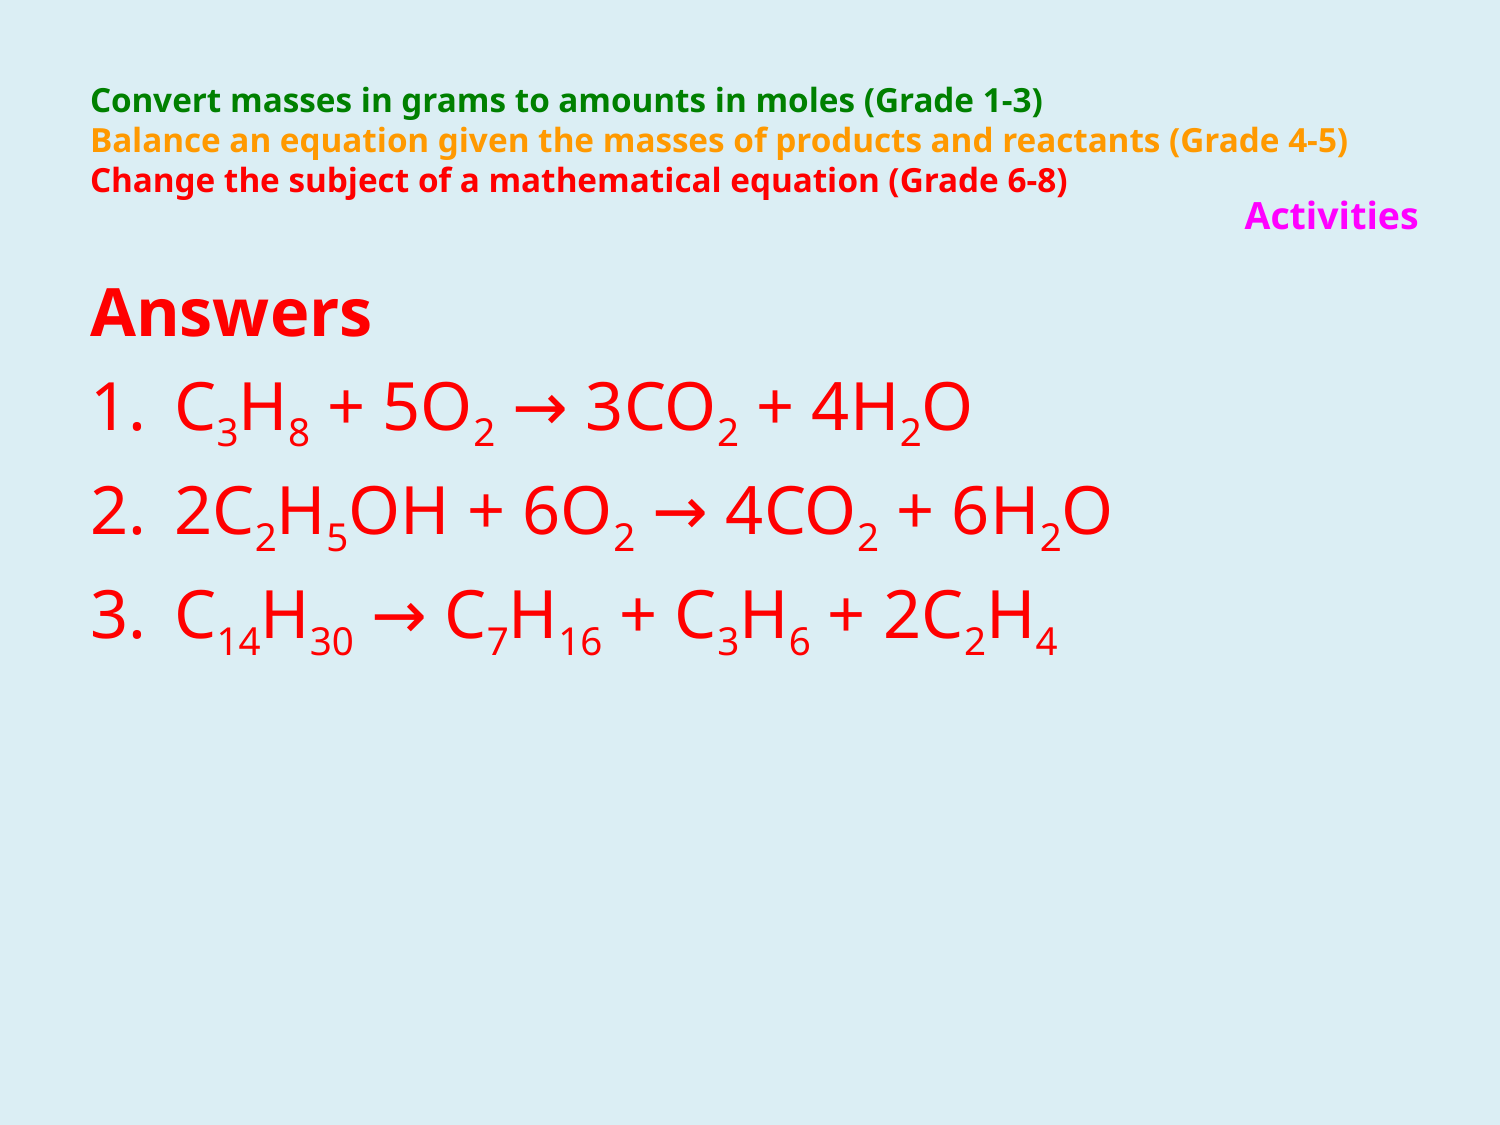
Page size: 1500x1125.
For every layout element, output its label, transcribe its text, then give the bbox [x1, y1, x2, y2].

text_box Activities [1229, 184, 1434, 245]
title Convert masses in grams to amounts in moles (Grade 1-3) Balance an equation given the masses of products and reactants (Grade 4-5) Change the subject of a mathematical equation (Grade 6-8) [75, 45, 1425, 233]
list Answers C3H8 + 5O2 → 3CO2 + 4H2O 2C2H5OH + 6O2 → 4CO2 + 6H2O C14H30 → C7H16 + C3H6 + 2C2H4 [75, 262, 1425, 1005]
